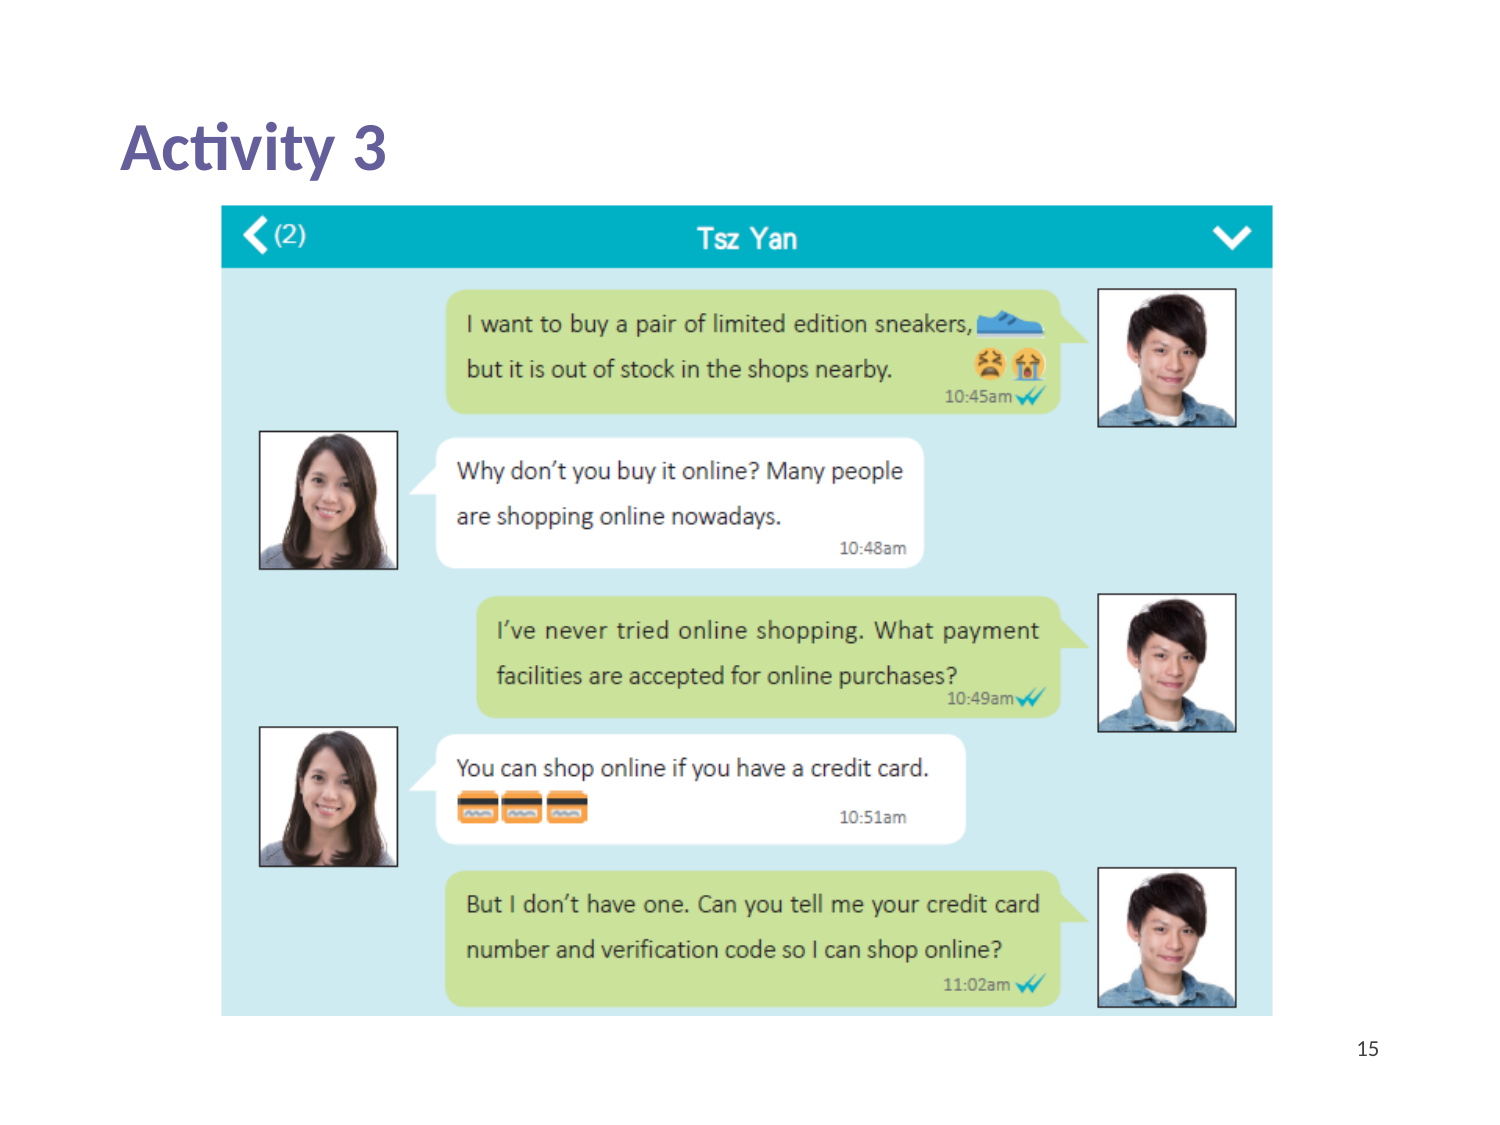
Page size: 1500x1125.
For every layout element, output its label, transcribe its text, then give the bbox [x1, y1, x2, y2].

list Activity 3 [119, 113, 1382, 217]
slide_number 15 [1353, 1035, 1381, 1062]
picture [217, 201, 1277, 1017]
